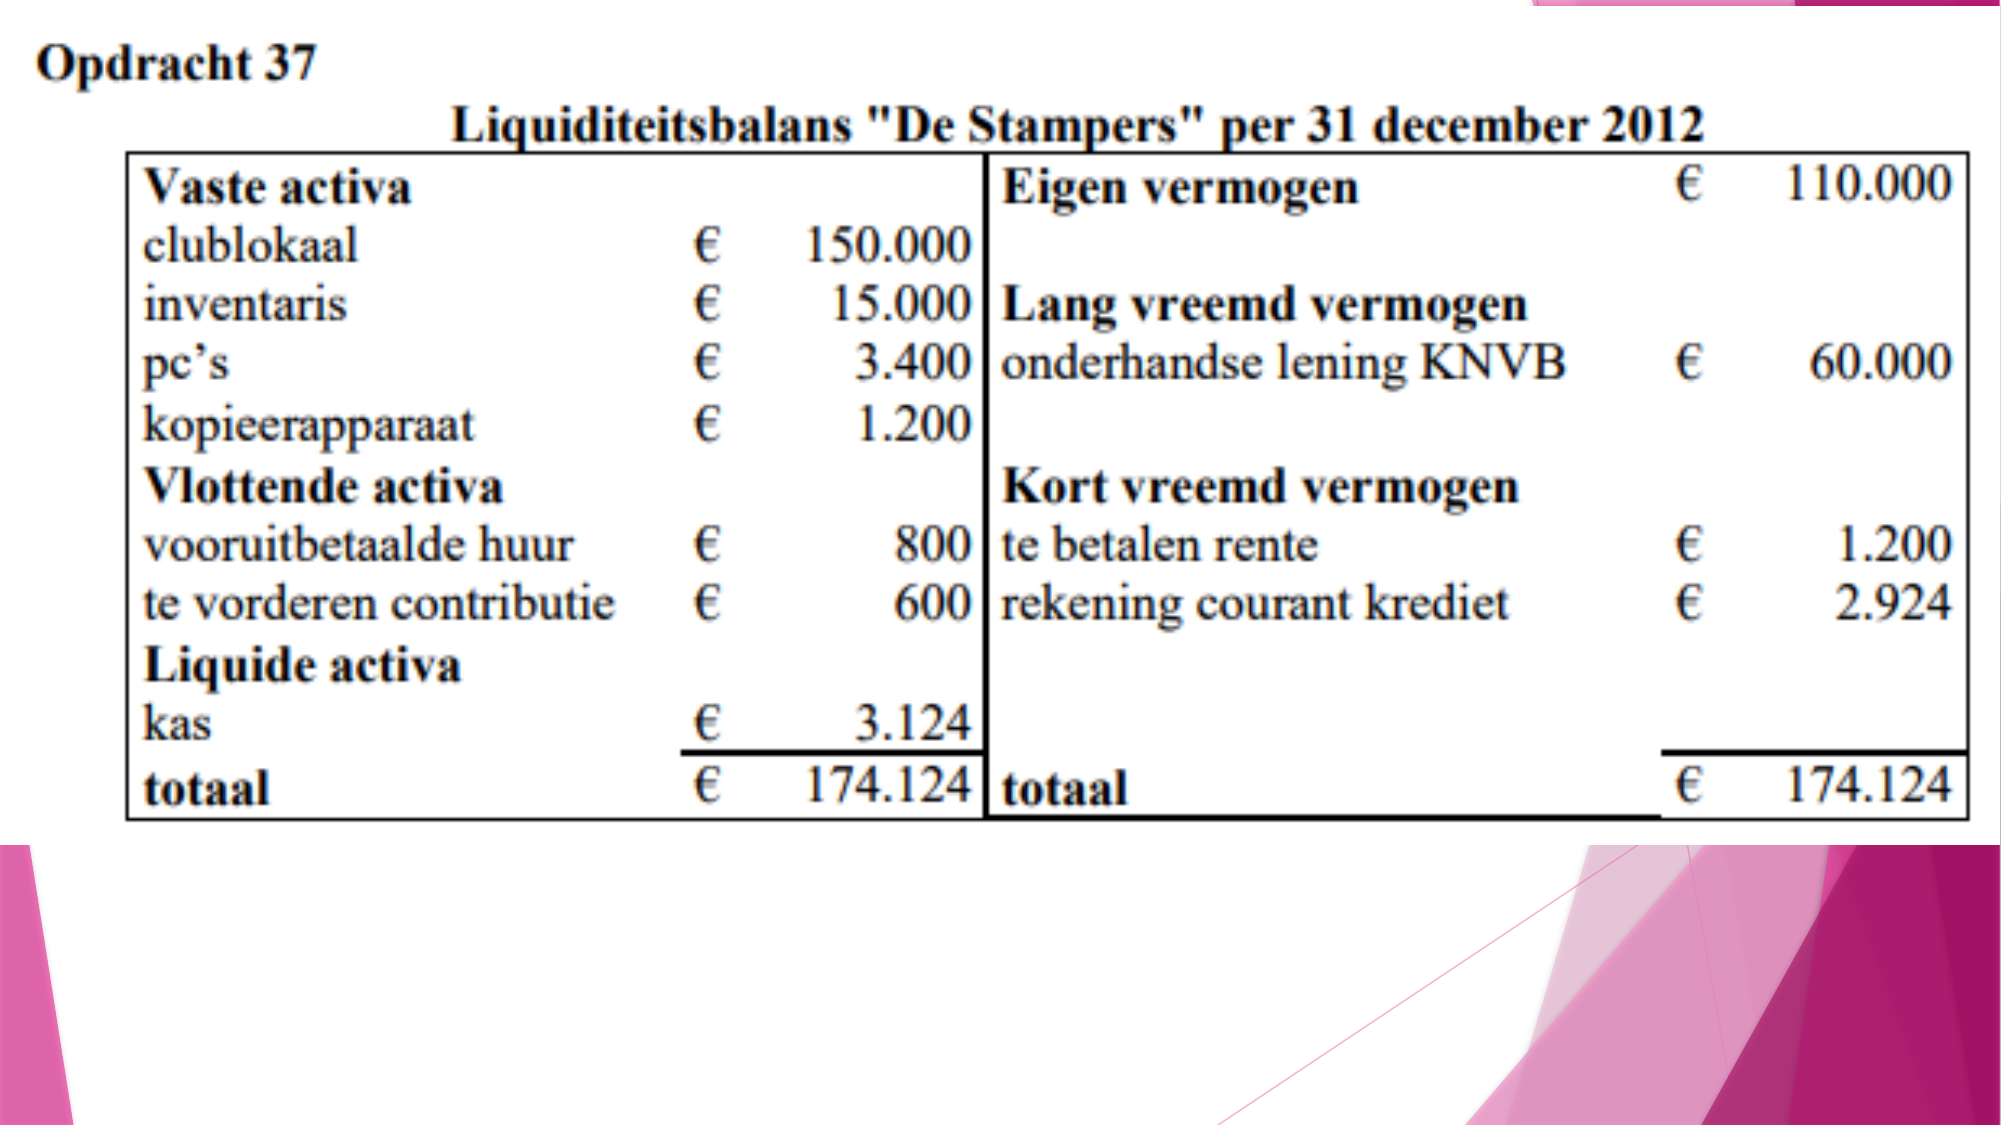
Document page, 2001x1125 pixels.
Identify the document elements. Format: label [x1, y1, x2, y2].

picture [0, 6, 2000, 845]
